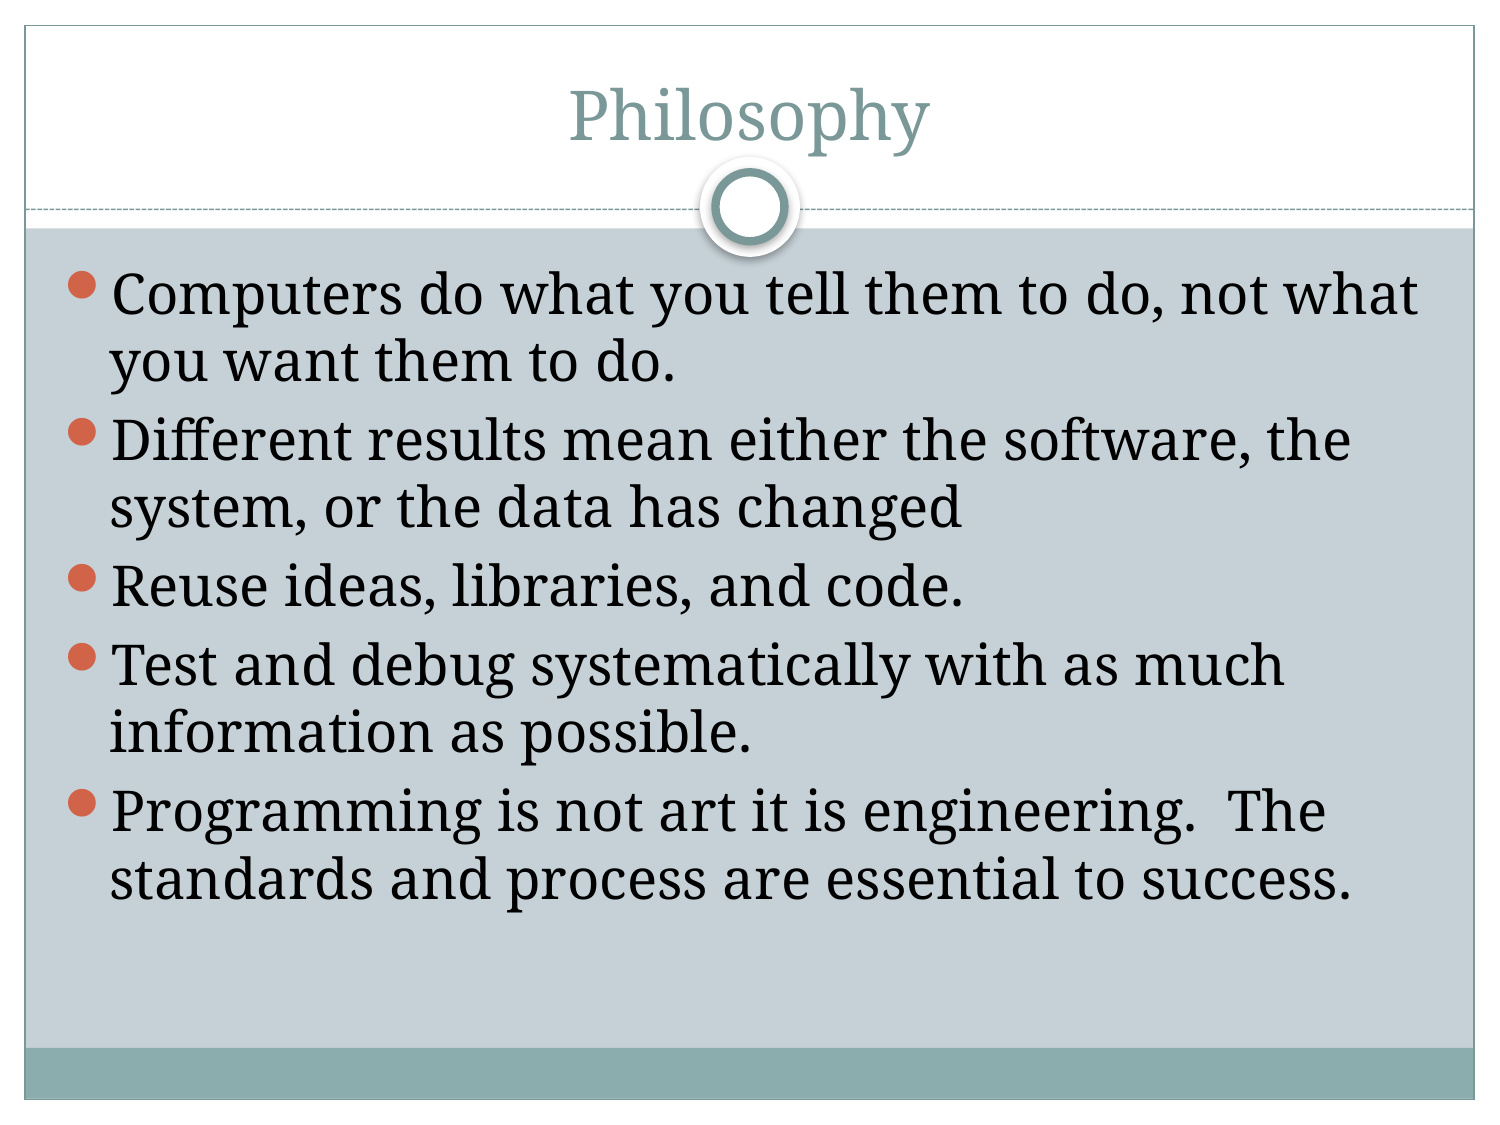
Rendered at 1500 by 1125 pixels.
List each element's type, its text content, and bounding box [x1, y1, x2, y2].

list Computers do what you tell them to do, not what you want them to do. Different results mean either the software, the system, or the data has changed Reuse ideas, libraries, and code. Test and debug systematically with as much information as possible. Programming is not art it is engineering. The standards and process are essential to success. [49, 250, 1445, 1001]
title Philosophy [49, 37, 1450, 162]
